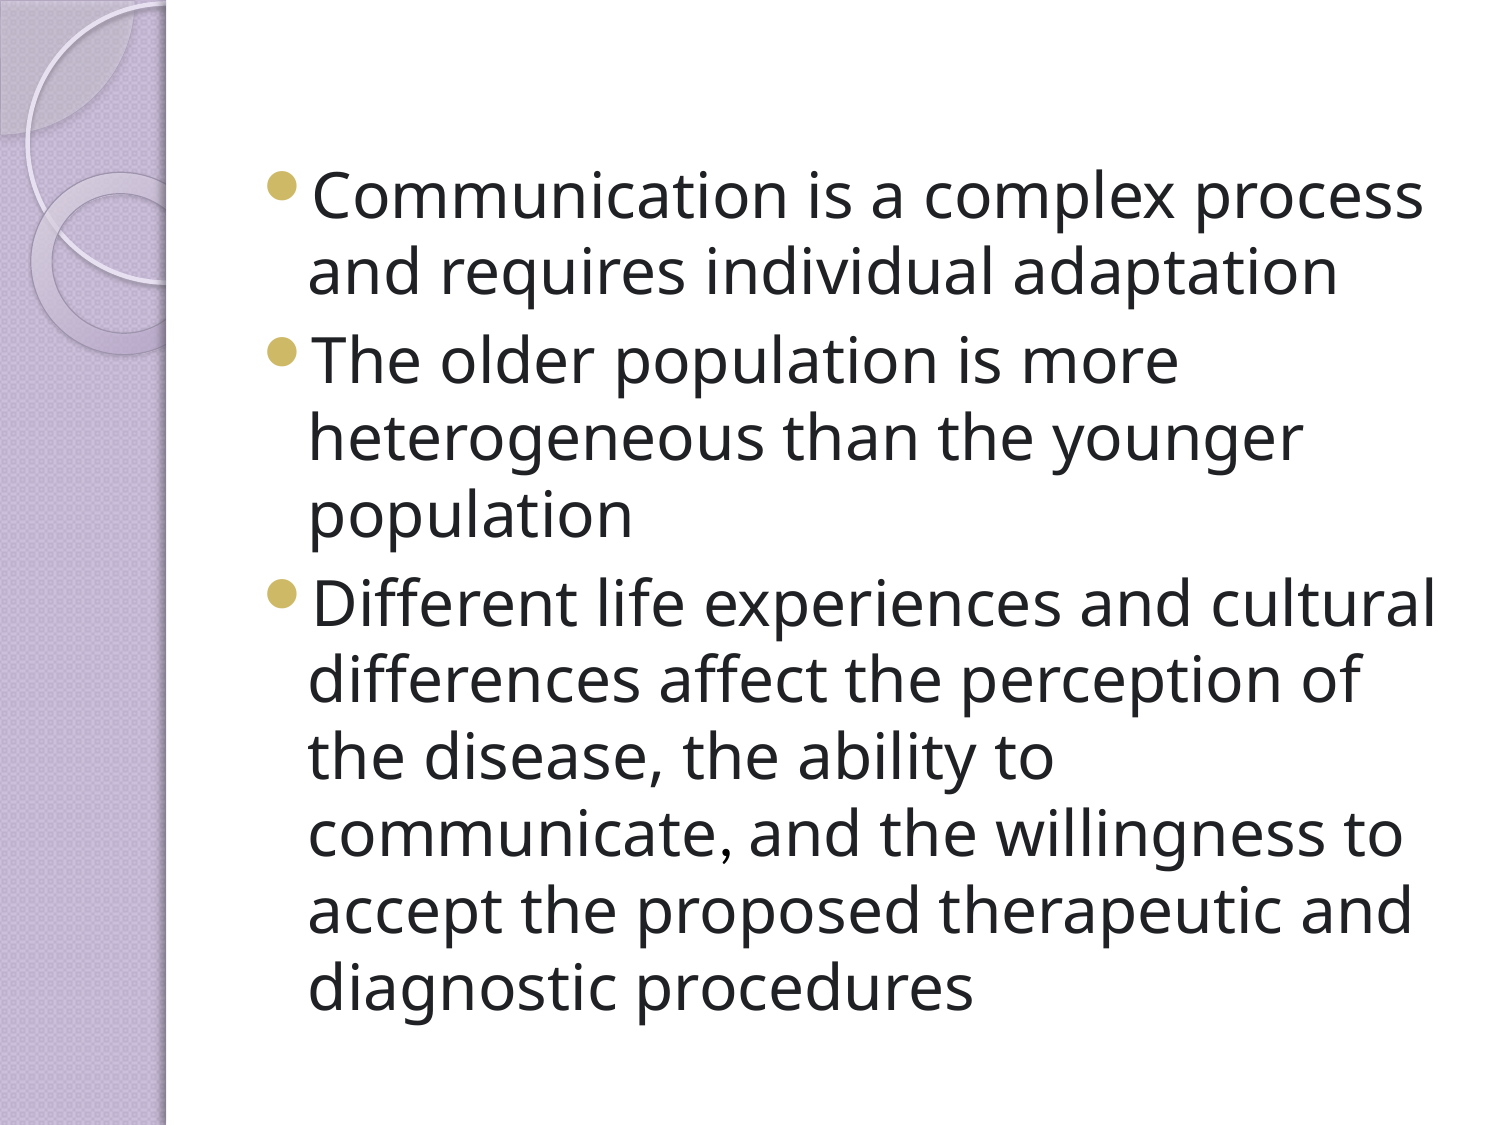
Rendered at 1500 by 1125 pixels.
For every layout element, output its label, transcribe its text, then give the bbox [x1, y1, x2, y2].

list Communication is a complex process and requires individual adaptation The older population is more heterogeneous than the younger population Different life experiences and cultural differences affect the perception of the disease, the ability to communicate, and the willingness to accept the proposed therapeutic and diagnostic procedures [235, 146, 1466, 1032]
